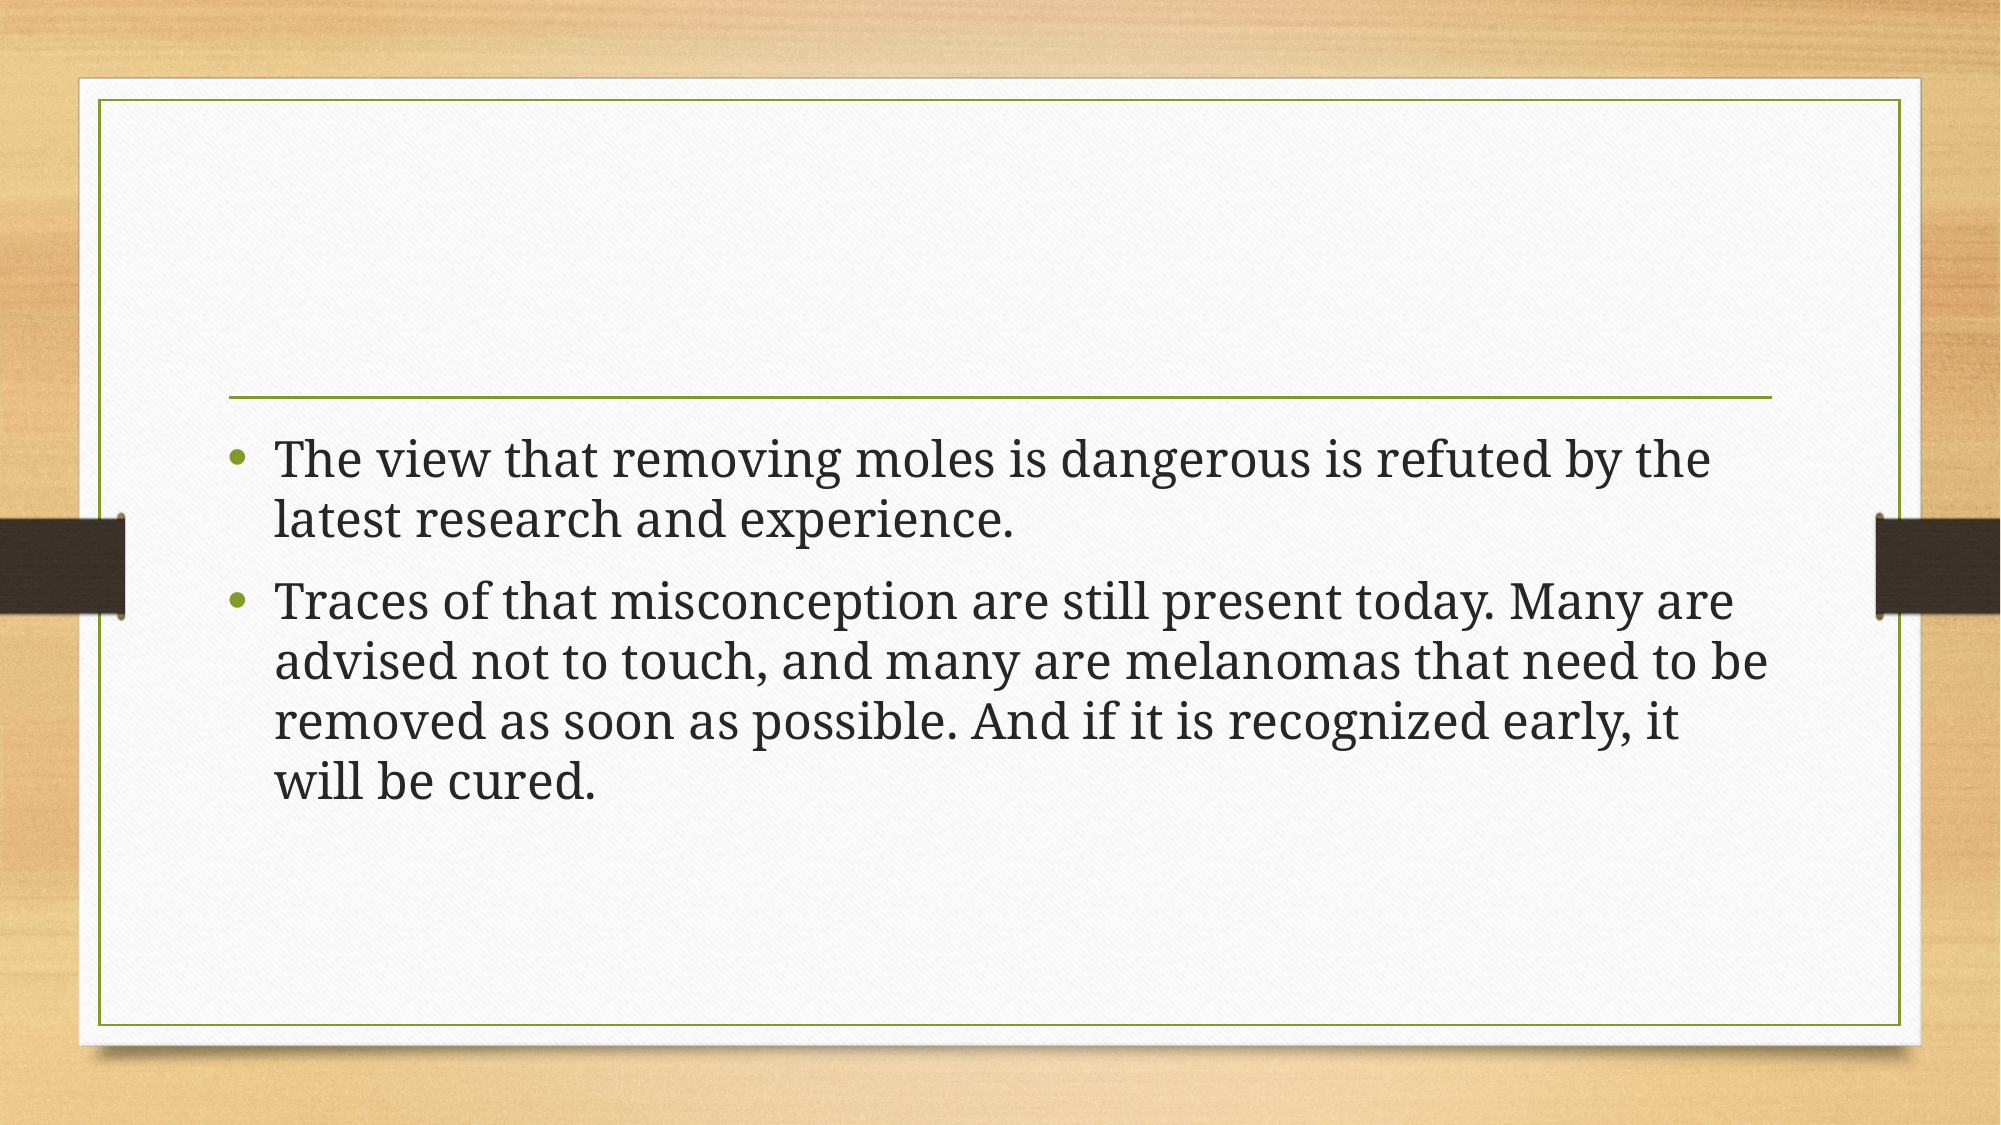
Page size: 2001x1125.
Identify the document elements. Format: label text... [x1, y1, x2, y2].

picture [0, 0, 2001, 1125]
list The view that removing moles is dangerous is refuted by the latest research and experience. Traces of that misconception are still present today. Many are advised not to touch, and many are melanomas that need to be removed as soon as possible. And if it is recognized early, it will be cured. [212, 419, 1788, 964]
